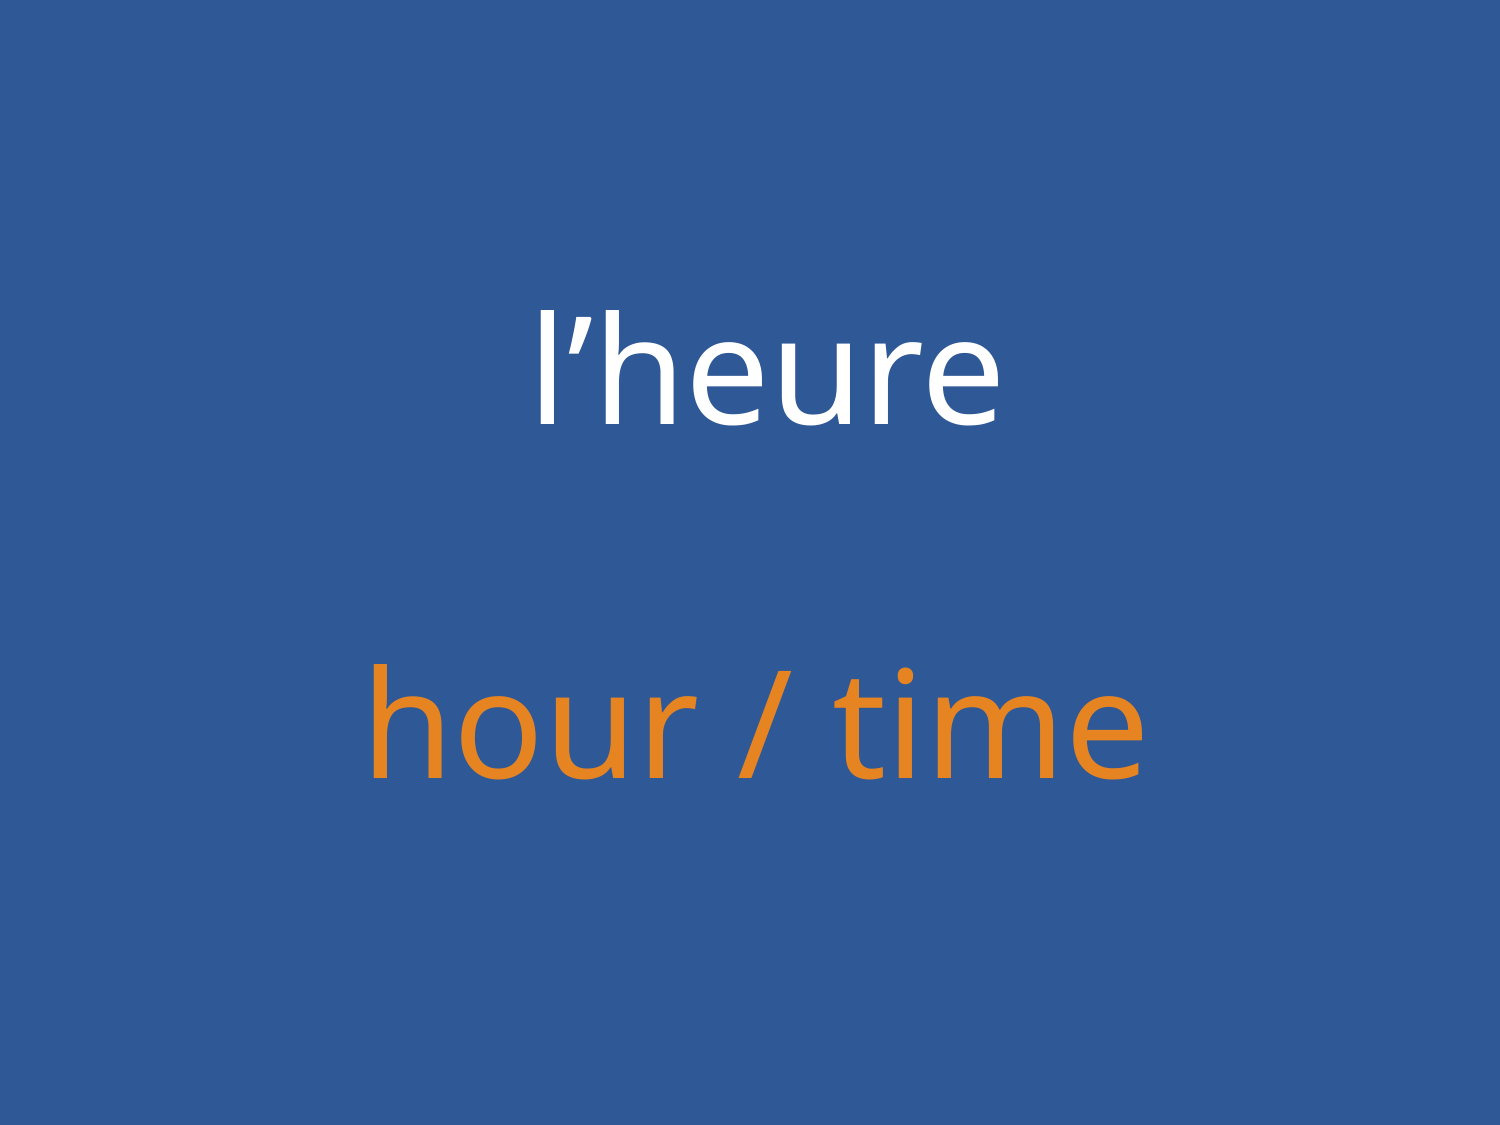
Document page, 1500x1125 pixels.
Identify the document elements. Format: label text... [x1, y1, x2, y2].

text_box l’heure [301, 267, 1235, 462]
text_box hour / time [301, 621, 1211, 817]
